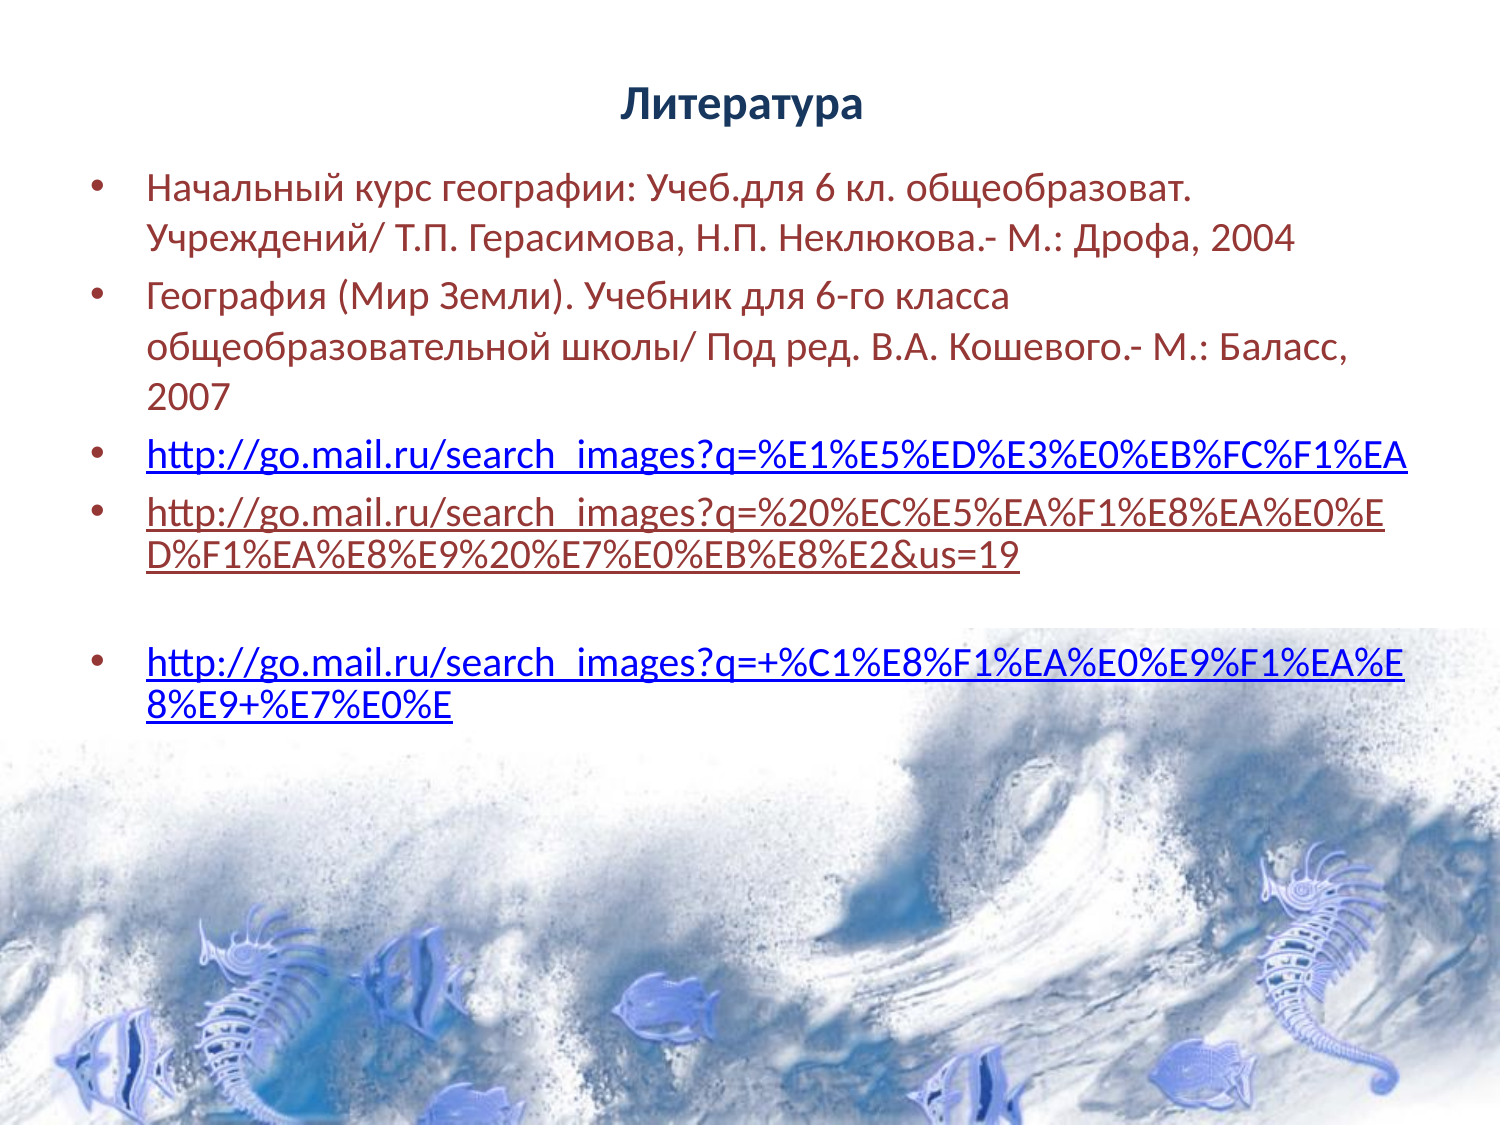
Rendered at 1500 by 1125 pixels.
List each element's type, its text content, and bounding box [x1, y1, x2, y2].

title Литература [75, 45, 1425, 141]
picture [0, 628, 1500, 1125]
list Начальный курс географии: Учеб.для 6 кл. общеобразоват. Учреждений/ Т.П. Герасимова, Н.П. Неклюкова.- М.: Дрофа, 2004 География (Мир Земли). Учебник для 6-го класса общеобразовательной школы/ Под ред. В.А. Кошевого.- М.: Баласс, 2007 http://go.mail.ru/search_images?q=%E1%E5%ED%E3%E0%EB%FC%F1%EA http://go.mail.ru/search_images?q=%20%EC%E5%EA%F1%E8%EA%E0%ED%F1%EA%E8%E9%20%E7%E0%EB%E8%E2&us=19 http://go.mail.ru/search_images?q=+%C1%E8%F1%EA%E0%E9%F1%EA%E8%E9+%E7%E0%E [74, 152, 1426, 1006]
